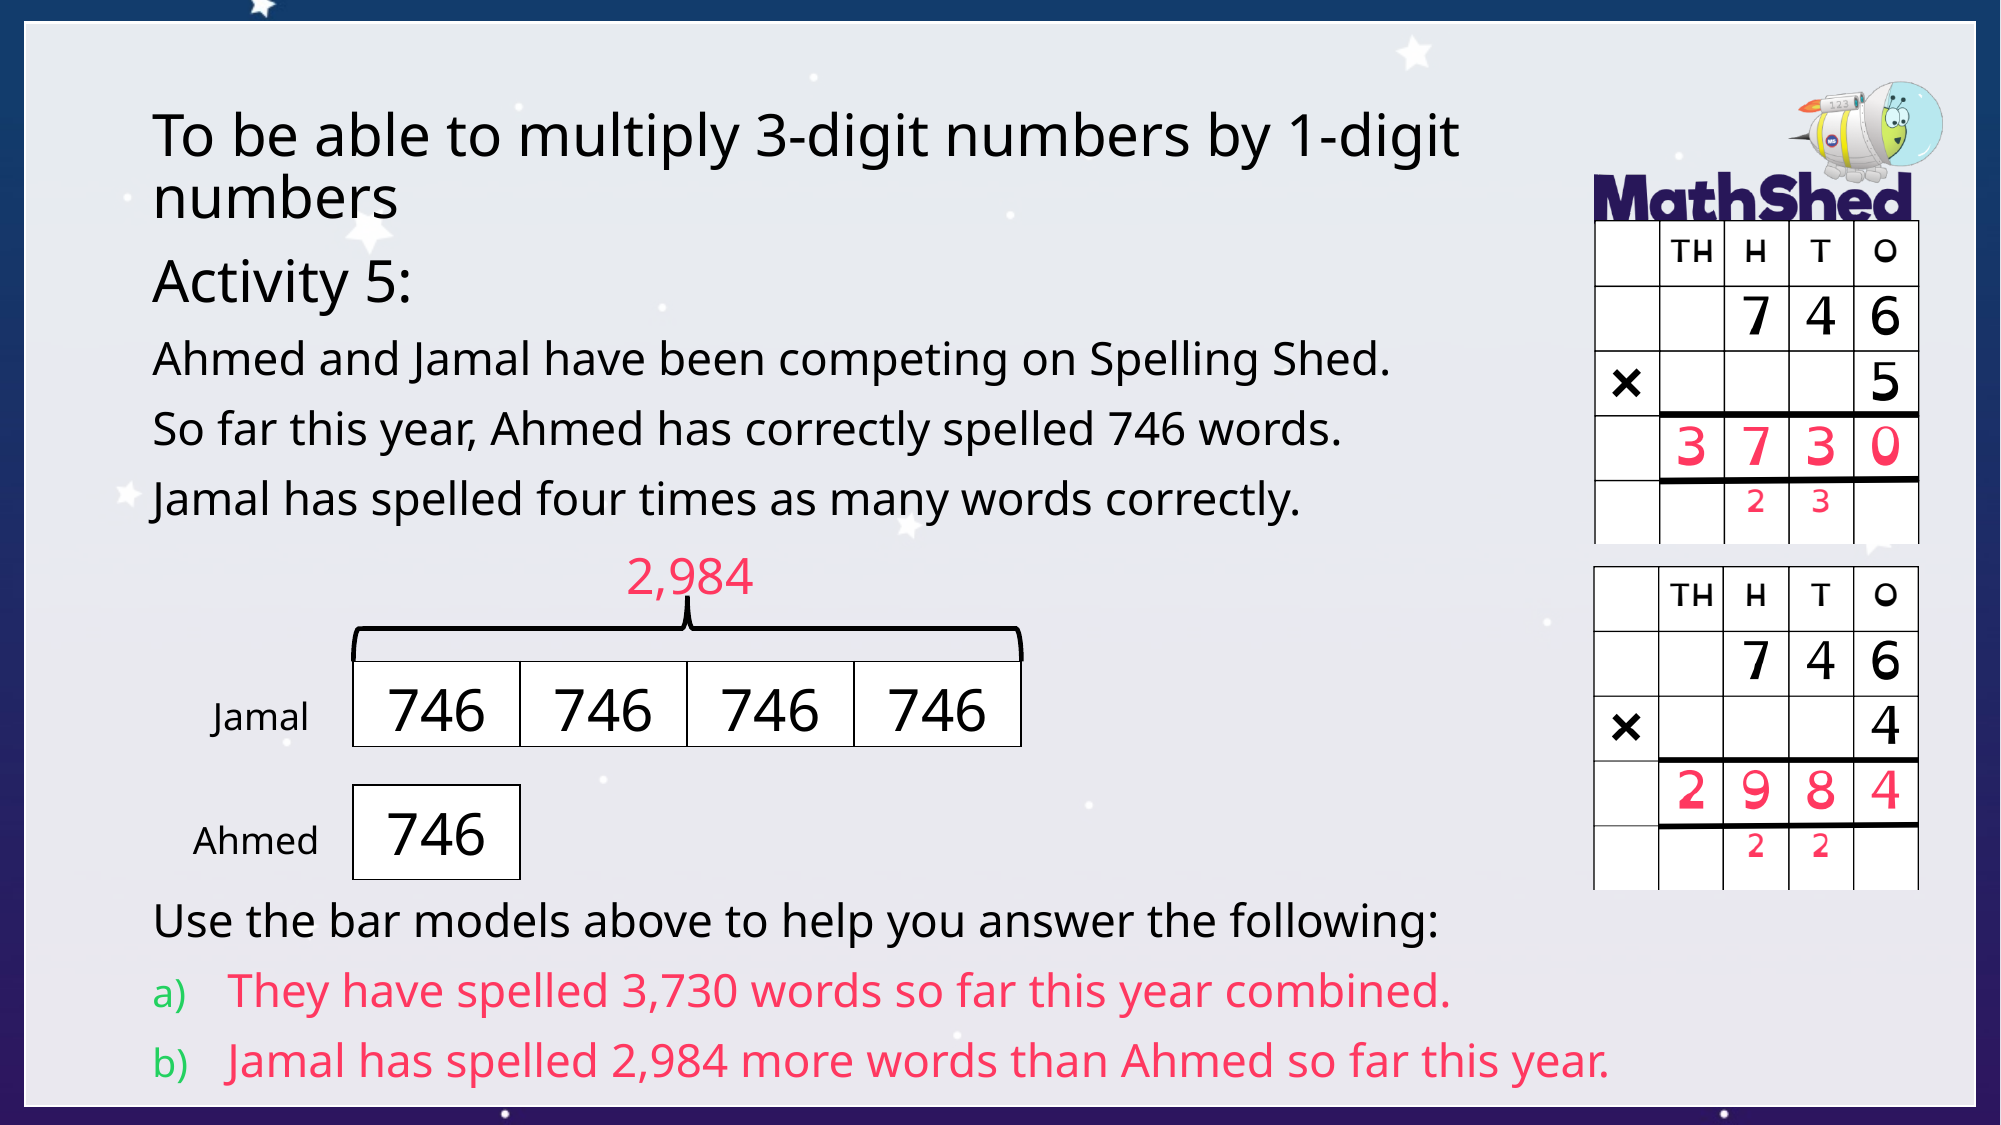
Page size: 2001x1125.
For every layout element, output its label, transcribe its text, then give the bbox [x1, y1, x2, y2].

text_box 2,984 [587, 537, 792, 613]
text_box Jamal [198, 685, 325, 746]
picture [0, 0, 2001, 1125]
table_header 746 [688, 662, 853, 746]
table_header 746 [855, 662, 1020, 746]
title To be able to multiply 3-digit numbers by 1-digit numbers [137, 59, 1578, 244]
text_box [352, 613, 1022, 662]
table_header 746 [354, 662, 519, 746]
table_header 746 [521, 662, 686, 746]
list Activity 5: Ahmed and Jamal have been competing on Spelling Shed. So far this year, Ahmed has correctly spelled 746 words. Jamal has spelled four times as many words correctly. Use the bar models above to help you answer the following: They have spelled 3,730 words so far this year combined. Jamal has spelled 2,984 more words than Ahmed so far this year. [137, 244, 1863, 959]
table_header 746 [354, 786, 519, 879]
text_box Ahmed [178, 809, 335, 870]
